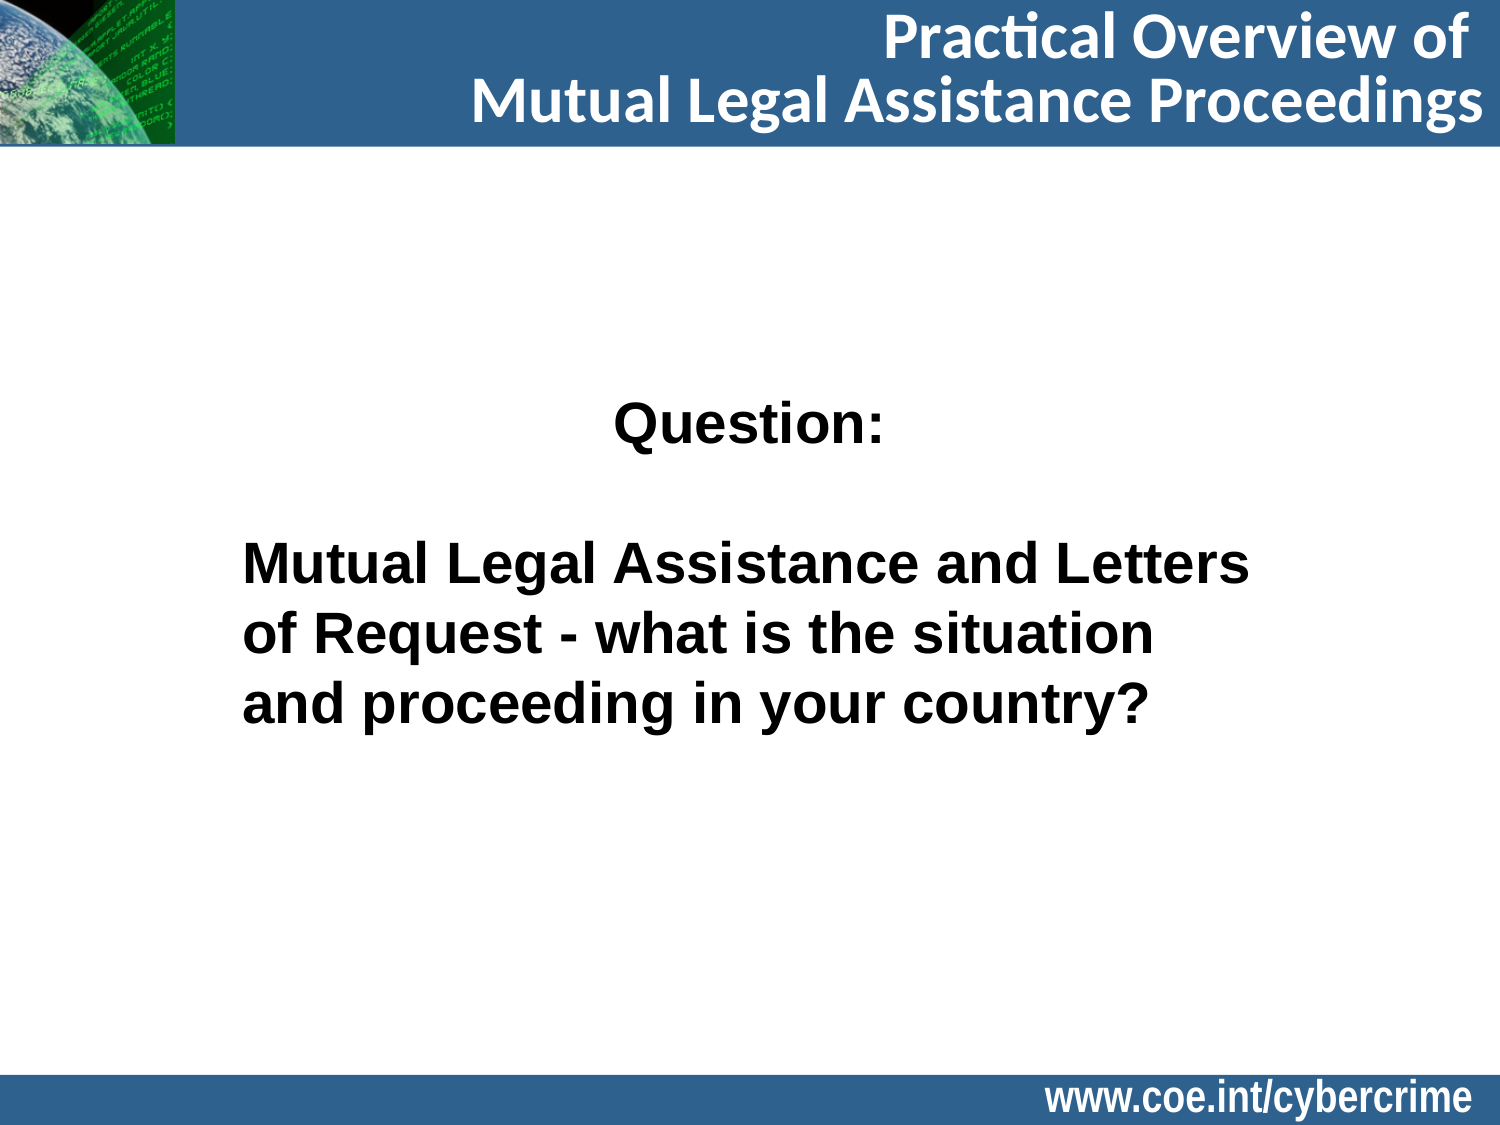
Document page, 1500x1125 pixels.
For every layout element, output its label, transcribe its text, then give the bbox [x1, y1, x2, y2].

text_box Practical Overview of Mutual Legal Assistance Proceedings [177, 0, 1500, 149]
text_box Question: Mutual Legal Assistance and Letters of Request - what is the situation and proceeding in your country? [227, 378, 1273, 743]
picture [0, 0, 175, 144]
text_box [0, 1073, 1030, 1125]
text_box www.coe.int/cybercrime [1030, 1059, 1500, 1125]
